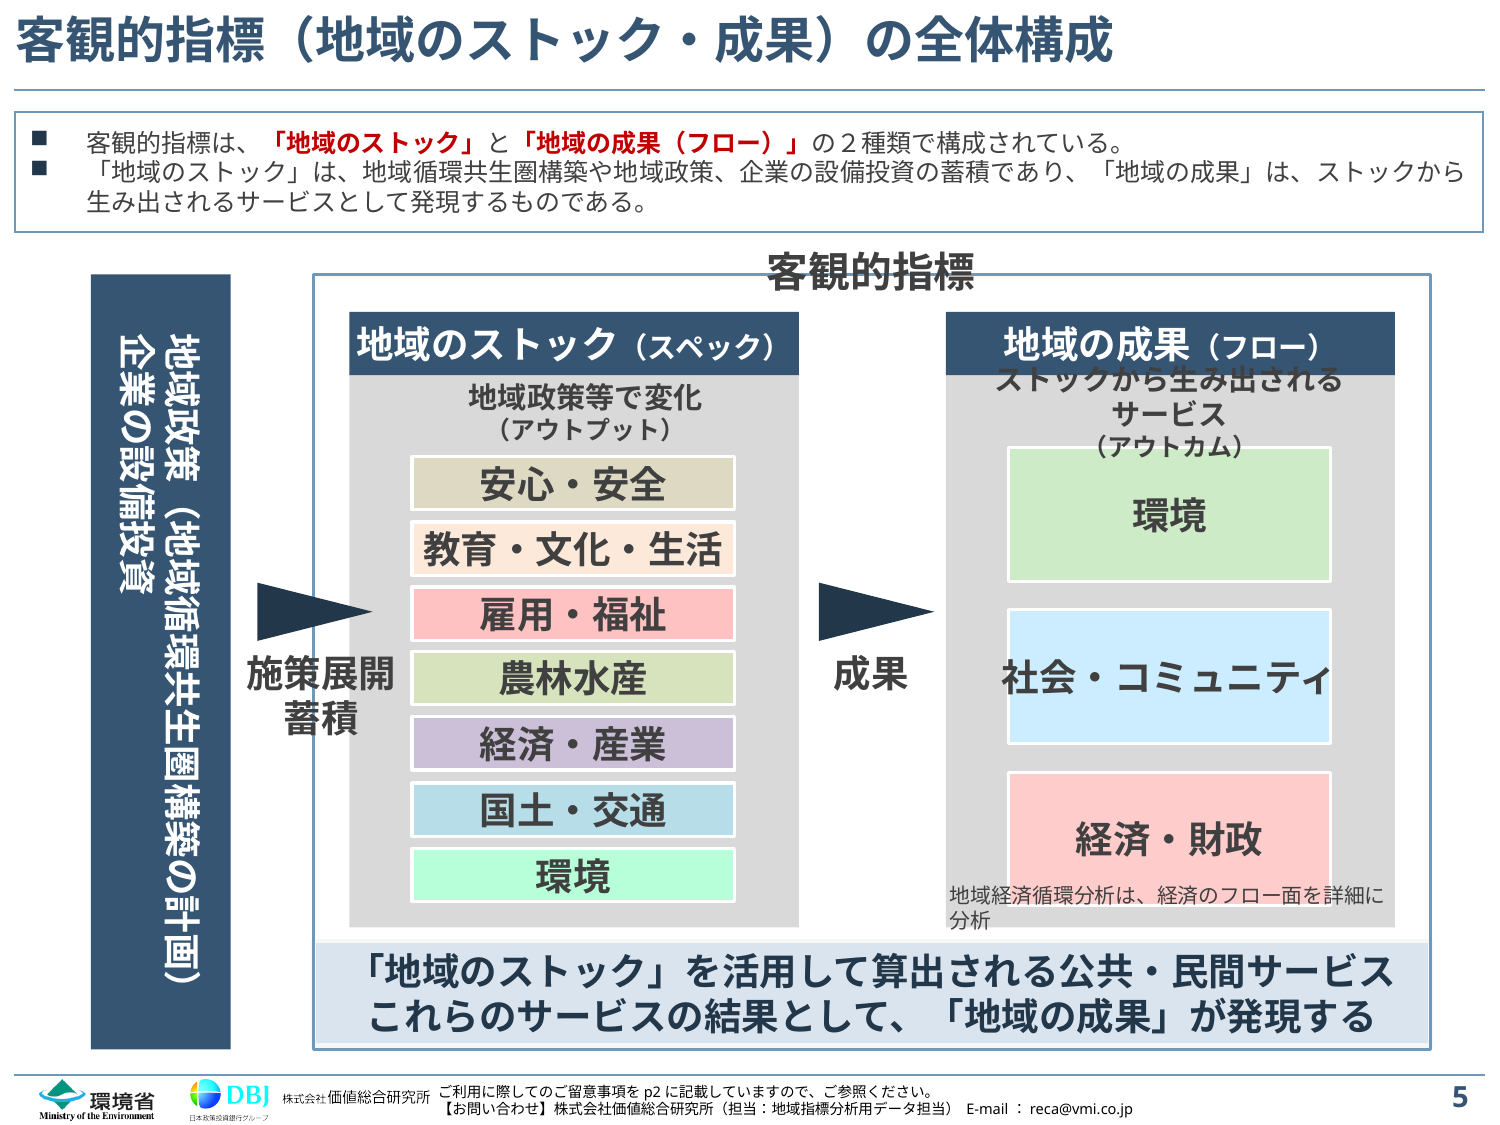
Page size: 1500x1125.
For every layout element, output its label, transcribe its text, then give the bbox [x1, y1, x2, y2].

text_box 施策展開 蓄積 [230, 642, 412, 732]
picture [36, 1079, 157, 1124]
text_box [257, 582, 373, 641]
text_box 客観的指標は、「地域のストック」と「地域の成果（フロー）」の２種類で構成されている。 「地域のストック」は、地域循環共生圏構築や地域政策、企業の設備投資の蓄積であり、「地域の成果」は、ストックから生み出されるサービスとして発現するものである。 [15, 112, 1484, 232]
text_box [1008, 447, 1332, 906]
text_box 地域経済循環分析は、経済のフロー面を詳細に分析 [934, 866, 1407, 950]
slide_number 5 [1427, 1070, 1493, 1112]
text_box [313, 274, 1431, 1050]
title 客観的指標（地域のストック・成果）の全体構成 [0, 0, 1500, 87]
picture [186, 1076, 434, 1125]
text_box 地域政策（地域循環共生圏構築の計画） 企業の設備投資 [90, 274, 231, 1050]
text_box 客観的指標 [704, 240, 1038, 302]
